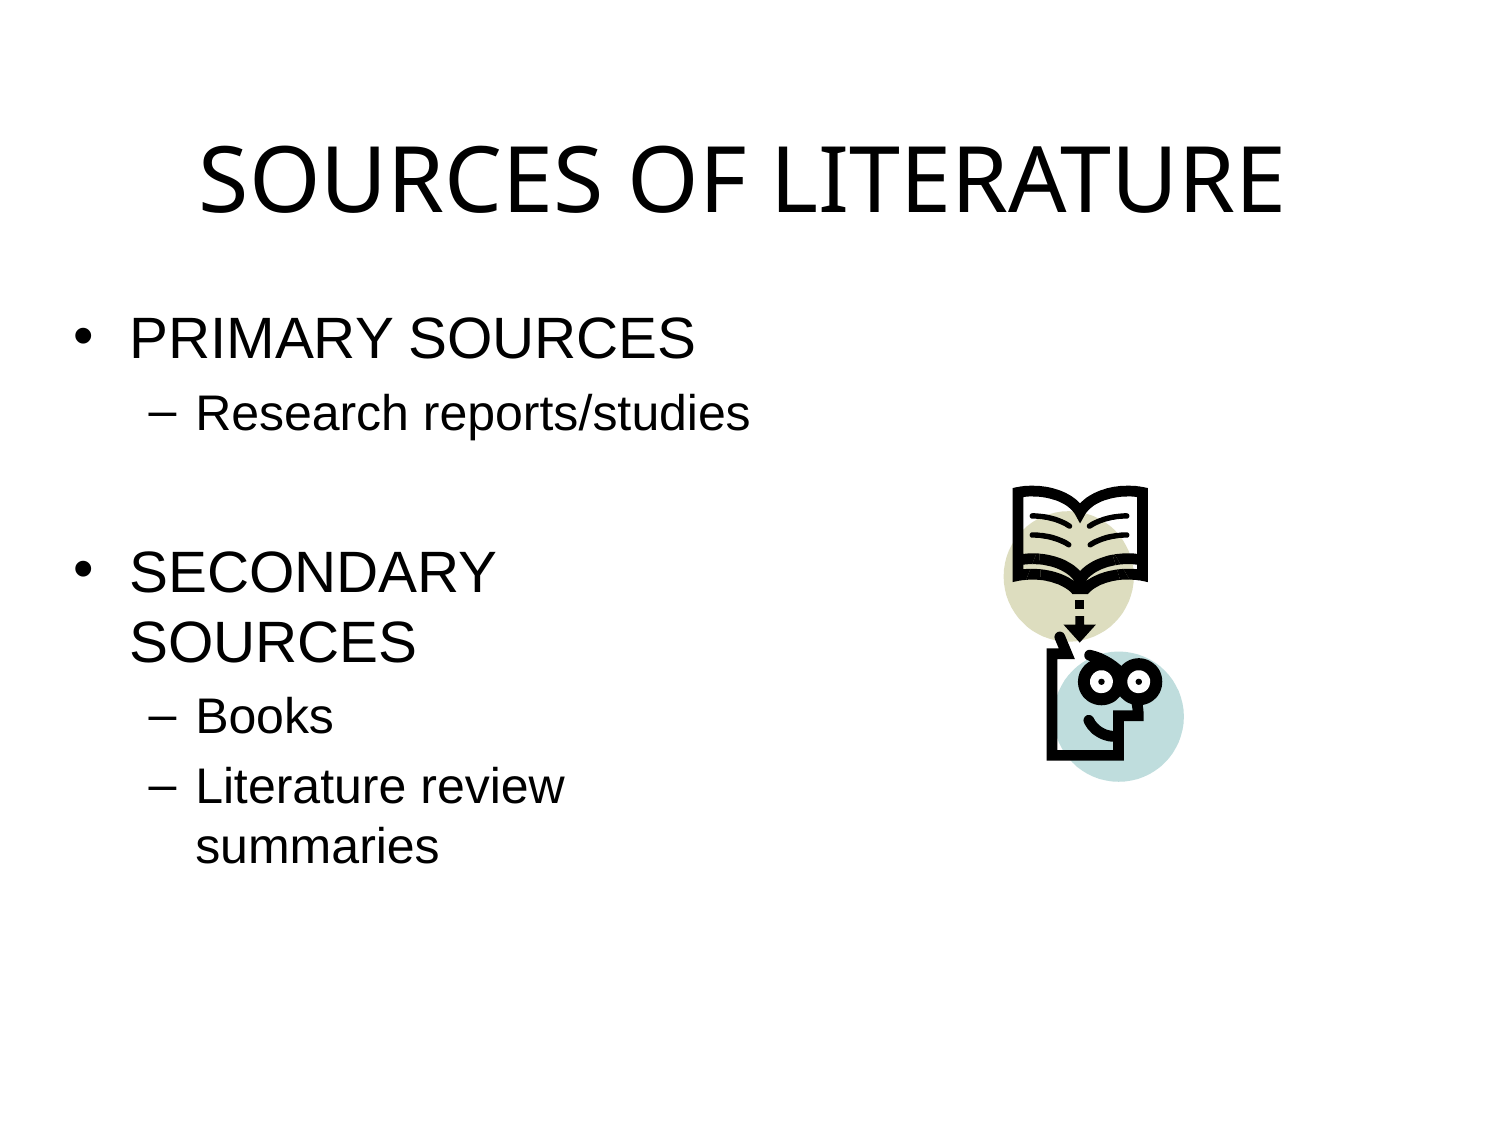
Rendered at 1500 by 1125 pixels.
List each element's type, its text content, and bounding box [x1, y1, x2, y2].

list PRIMARY SOURCES Research reports/studies SECONDARY SOURCES Books Literature review summaries [58, 292, 786, 1020]
title SOURCES OF LITERATURE [105, 82, 1381, 270]
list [1003, 485, 1185, 782]
